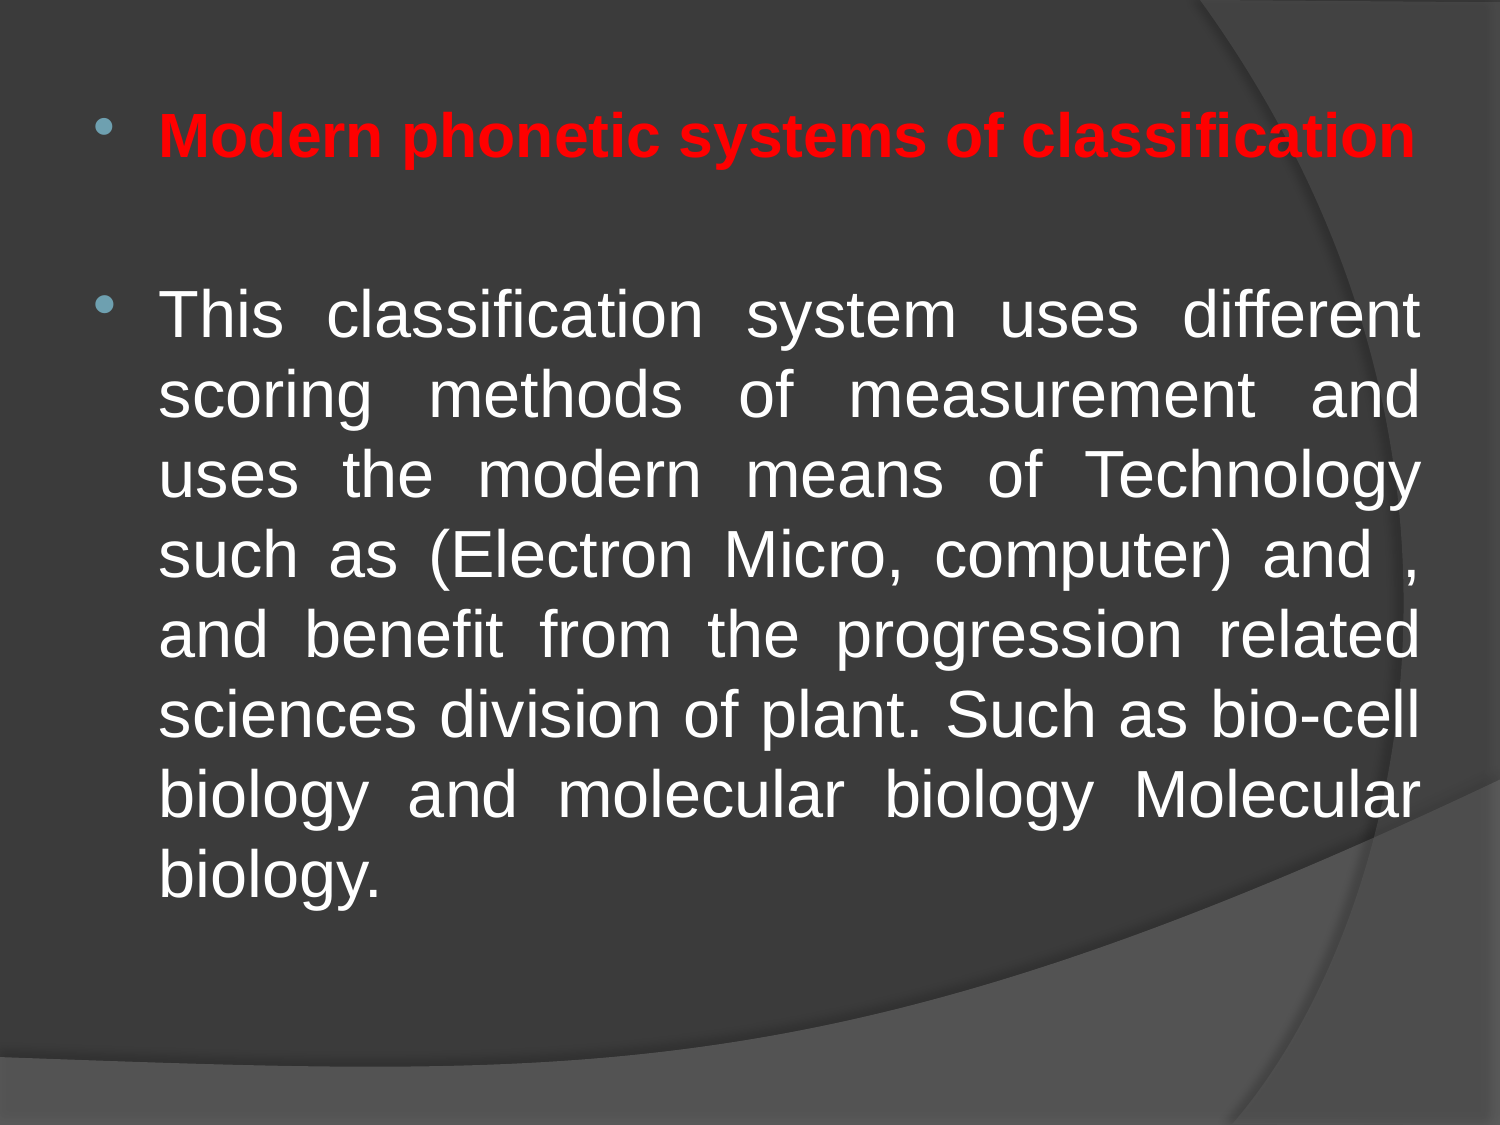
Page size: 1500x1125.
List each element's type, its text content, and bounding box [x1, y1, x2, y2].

list Modern phonetic systems of classification This classification system uses different scoring methods of measurement and uses the modern means of Technology such as (Electron Micro, computer) and , and benefit from the progression related sciences division of plant. Such as bio-cell biology and molecular biology Molecular biology. [75, 87, 1438, 1005]
